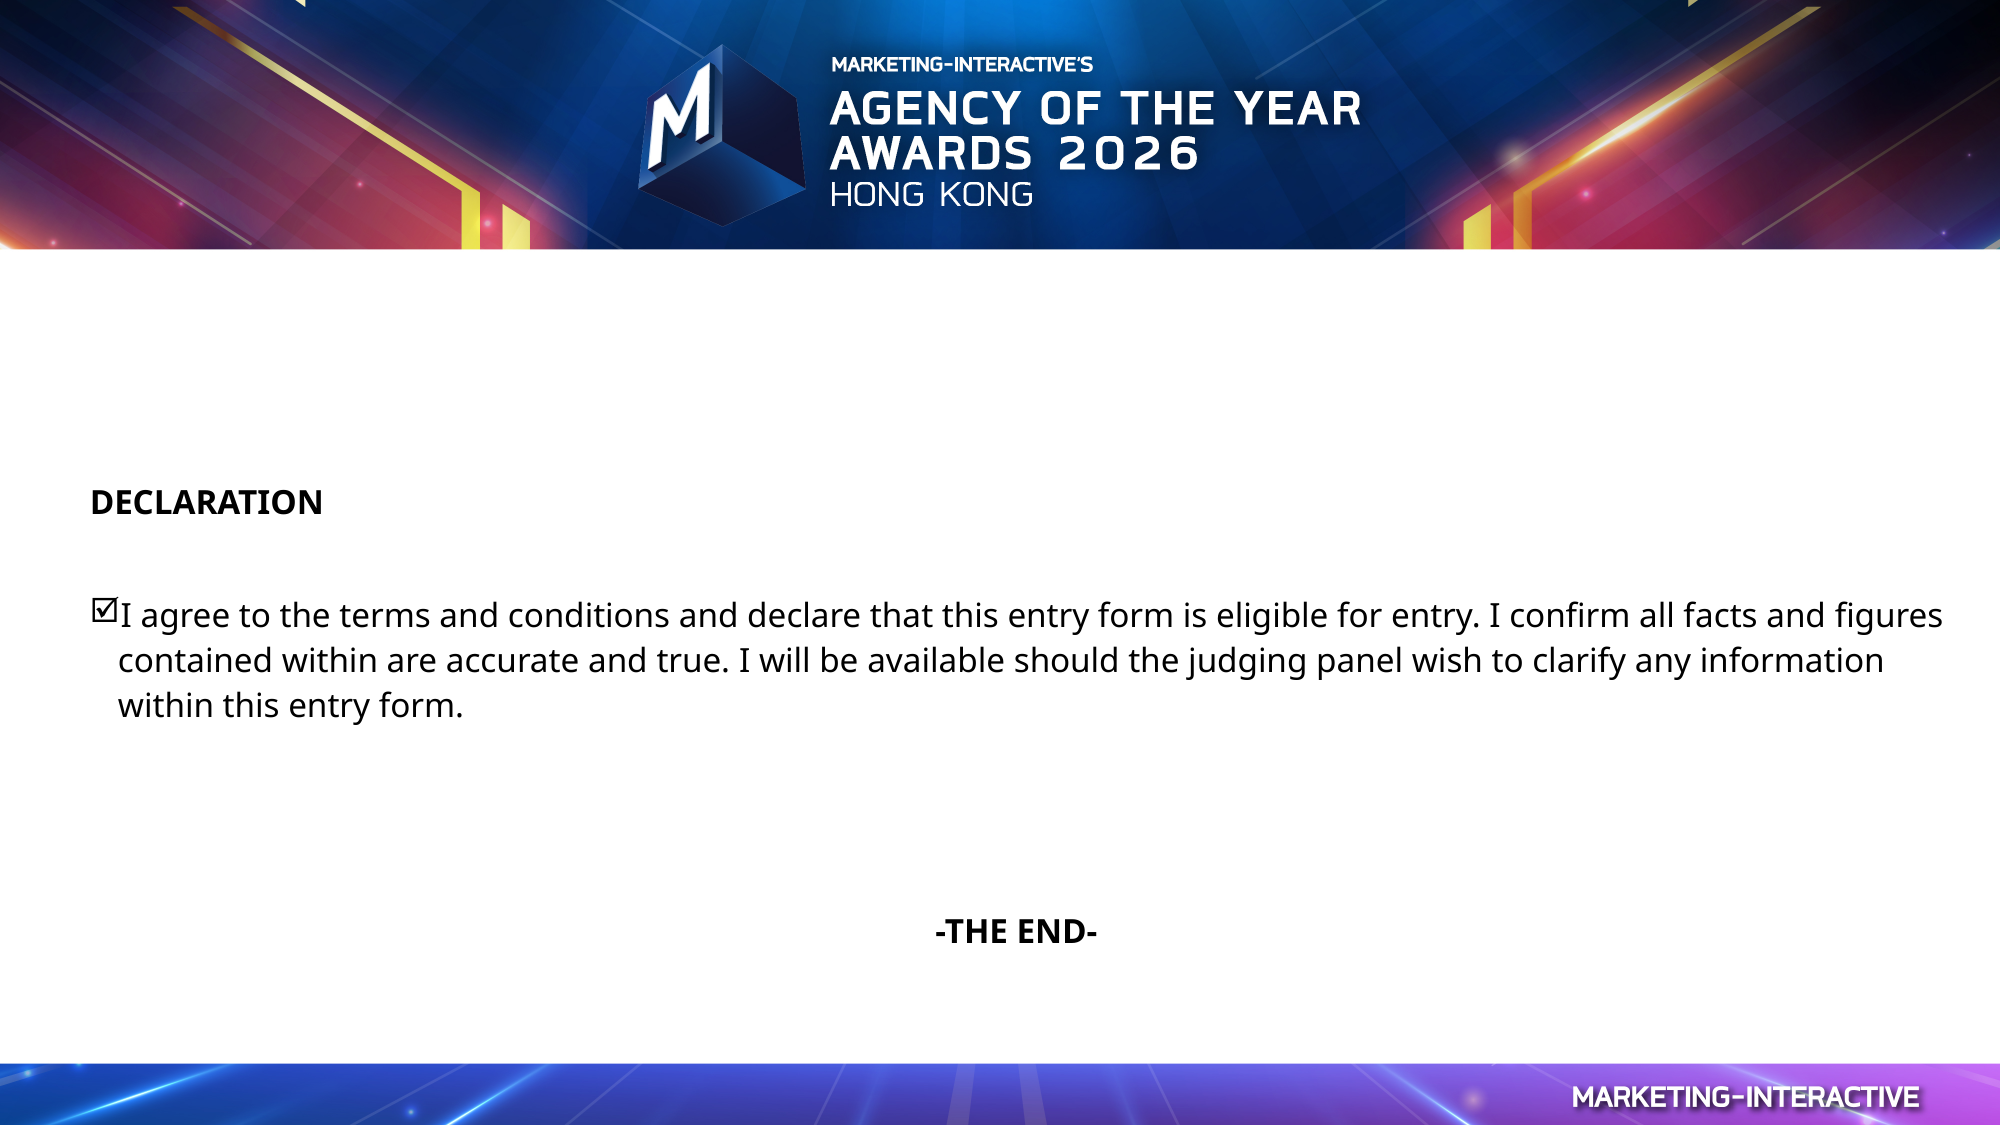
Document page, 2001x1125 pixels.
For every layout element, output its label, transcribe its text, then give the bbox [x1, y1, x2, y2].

table_header DECLARATION I agree to the terms and conditions and declare that this entry form is eligible for entry. I confirm all facts and figures contained within are accurate and true. I will be available should the judging panel wish to clarify any information within this entry form. -THE END- [75, 247, 1967, 959]
picture [0, 0, 2000, 1125]
